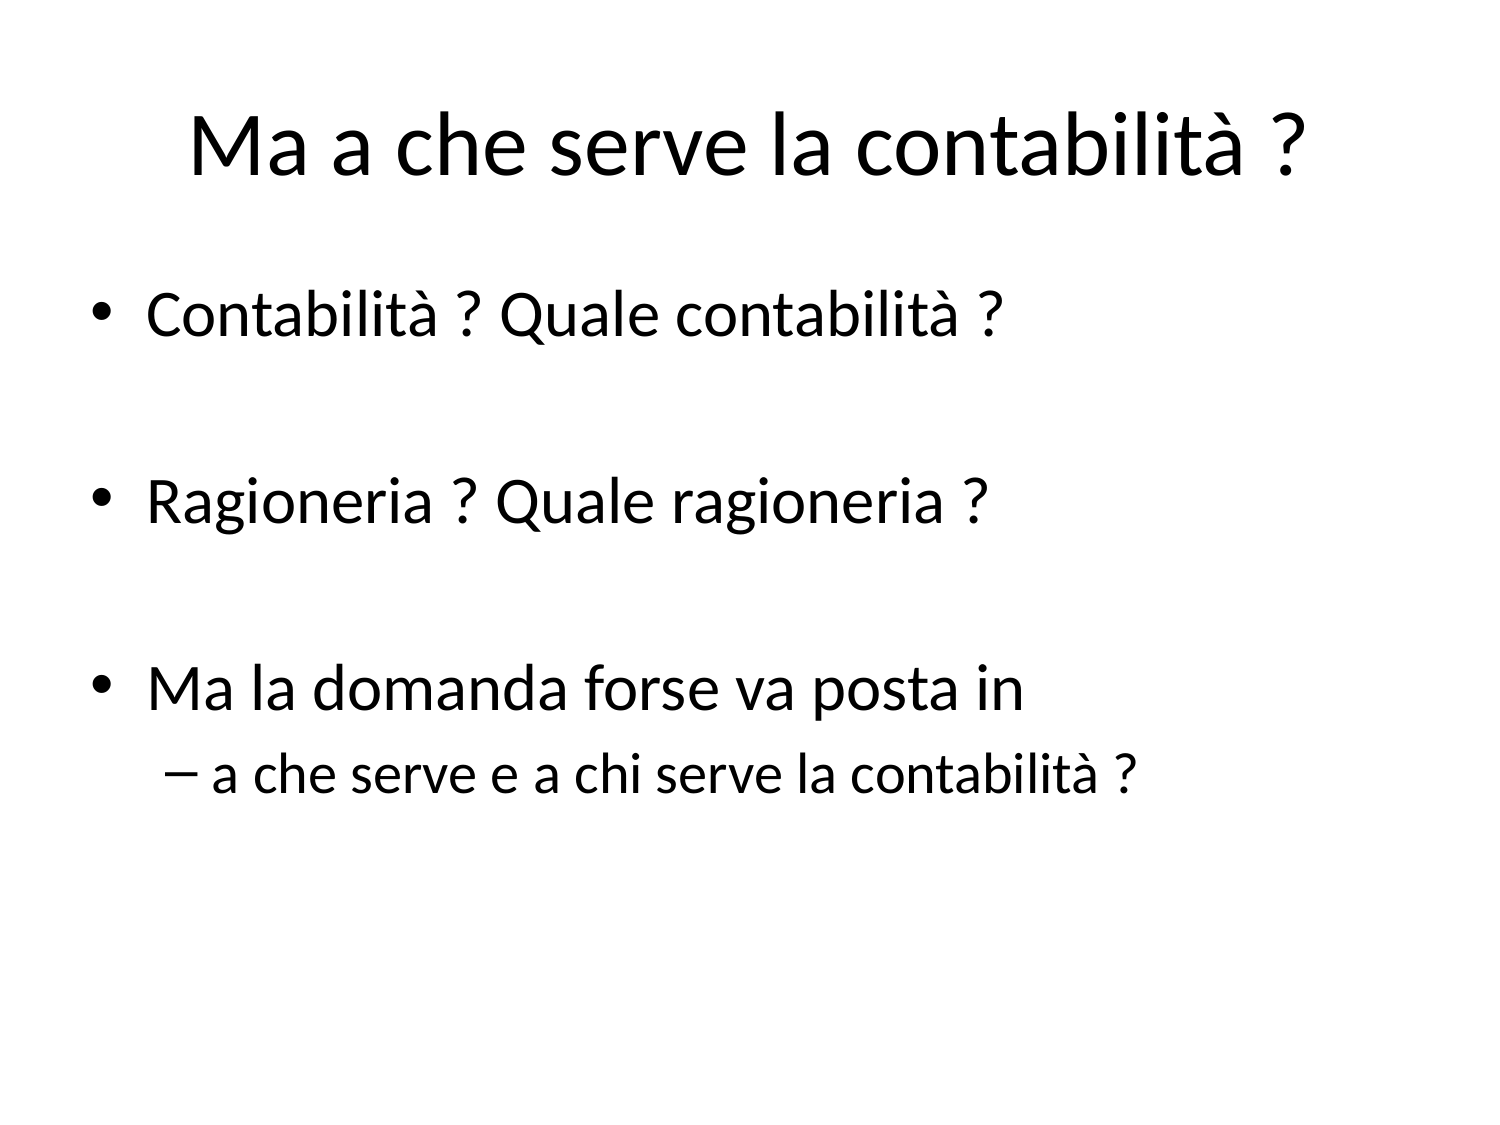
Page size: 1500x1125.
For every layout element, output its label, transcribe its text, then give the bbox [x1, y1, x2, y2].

title Ma a che serve la contabilità ? [75, 45, 1425, 233]
list Contabilità ? Quale contabilità ? Ragioneria ? Quale ragioneria ? Ma la domanda forse va posta in a che serve e a chi serve la contabilità ? [75, 262, 1425, 1005]
